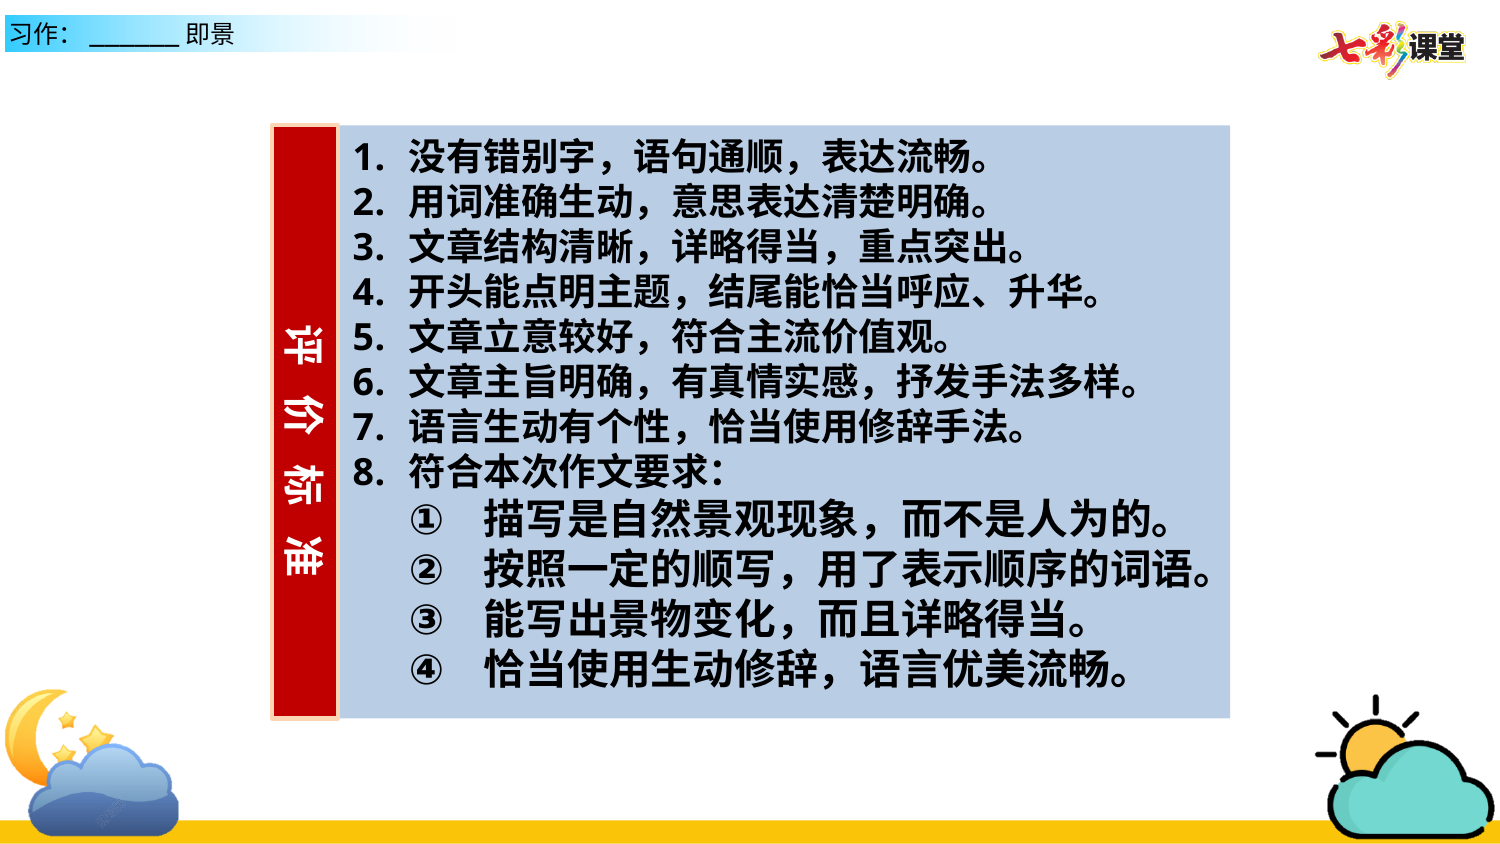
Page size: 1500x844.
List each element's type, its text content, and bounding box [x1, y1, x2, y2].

text_box 评 价 标 准 [270, 123, 340, 721]
picture [1316, 20, 1468, 80]
text_box 没有错别字，语句通顺，表达流畅。 用词准确生动，意思表达清楚明确。 文章结构清晰，详略得当，重点突出。 开头能点明主题，结尾能恰当呼应、升华。 文章立意较好，符合主流价值观。 文章主旨明确，有真情实感，抒发手法多样。 语言生动有个性，恰当使用修辞手法。 符合本次作文要求： 描写是自然景观现象，而不是人为的。 按照一定的顺写，用了表示顺序的词语。 能写出景物变化，而且详略得当。 恰当使用生动修辞，语言优美流畅。 [340, 125, 1231, 719]
picture [0, 686, 185, 844]
picture [1278, 640, 1500, 844]
